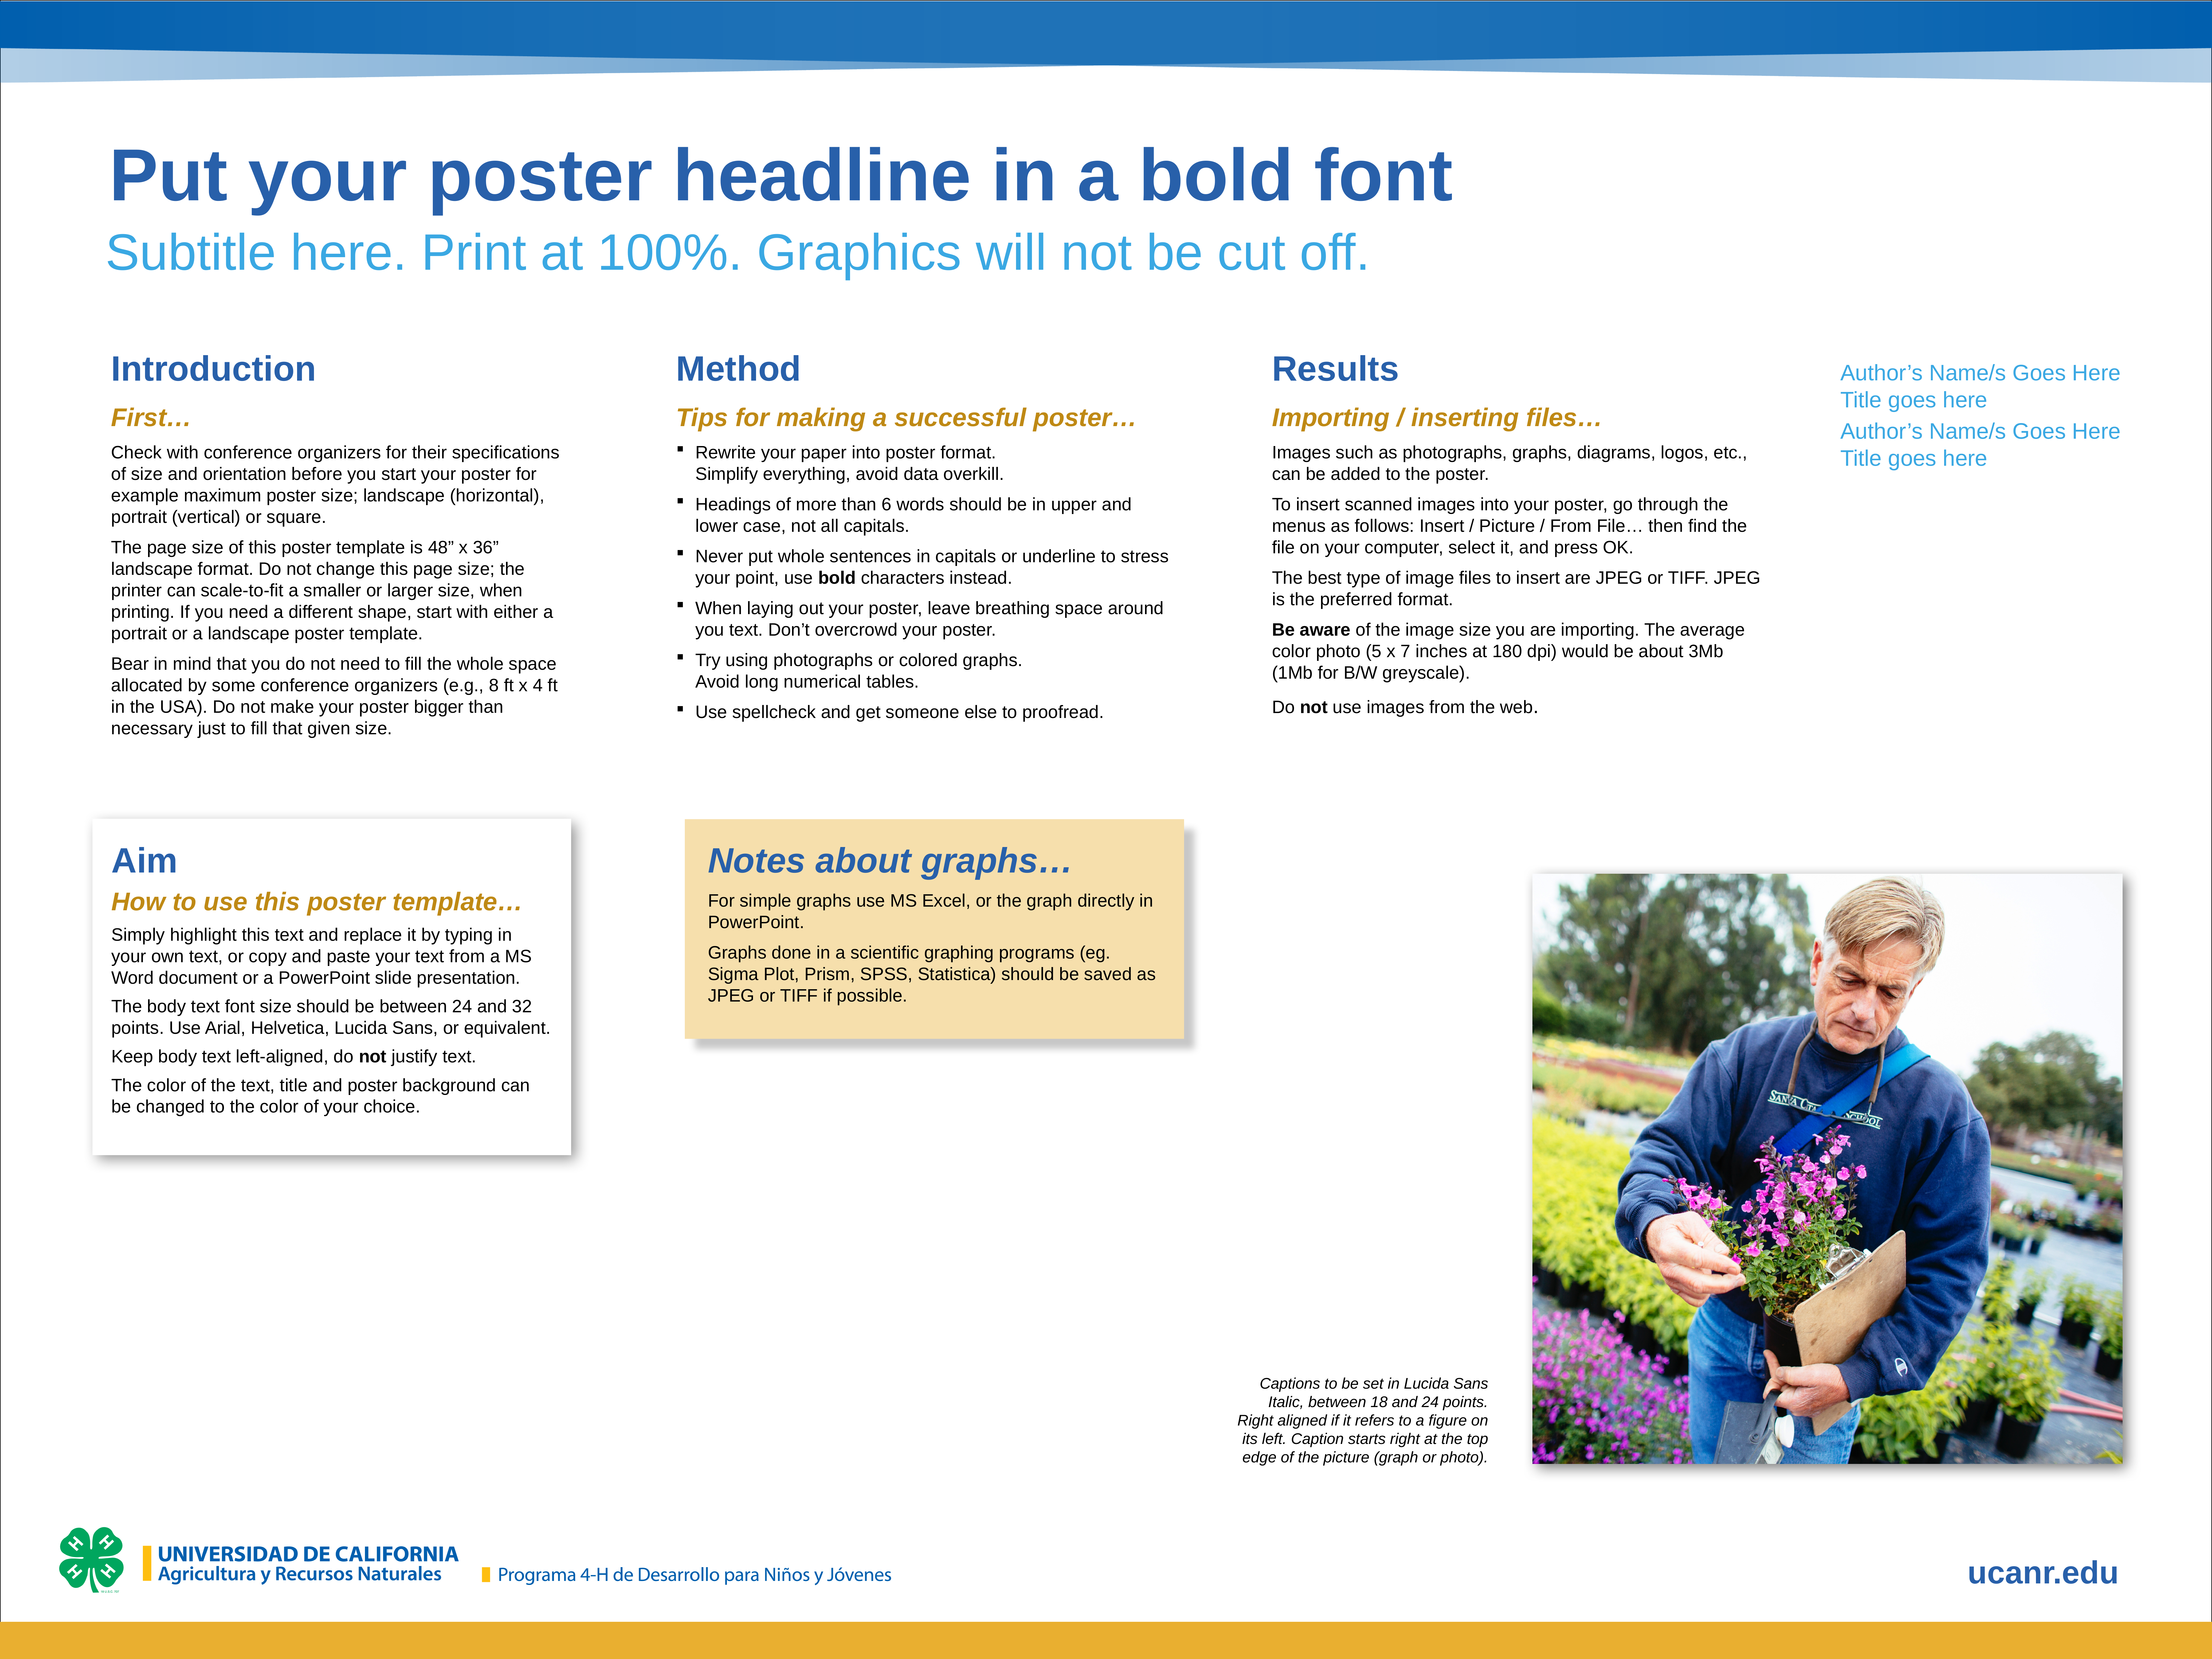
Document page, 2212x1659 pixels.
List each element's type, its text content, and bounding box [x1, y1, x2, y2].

text_box Notes about graphs… For simple graphs use MS Excel, or the graph directly in PowerPoint. Graphs done in a scientific graphing programs (eg. Sigma Plot, Prism, SPSS, Statistica) should be saved as JPEG or TIFF if possible. [685, 874, 1184, 1039]
text_box Captions to be set in Lucida Sans Italic, between 18 and 24 points. Right aligned if it refers to a figure on its left. Caption starts right at the top edge of the picture (graph or photo). [1225, 1364, 1498, 1475]
text_box Results Importing / inserting files… Images such as photographs, graphs, diagrams, logos, etc., can be added to the poster. To insert scanned images into your poster, go through the menus as follows: Insert / Picture / From File… then find the file on your computer, select it, and press OK. The best type of image files to insert are JPEG or TIFF. JPEG is the preferred format. Be aware of the image size you are importing. The average color photo (5 x 7 inches at 180 dpi) would be about 3Mb (1Mb for B/W greyscale). Do not use images from the web. [1254, 331, 1784, 851]
picture [1532, 874, 2123, 1464]
text_box Aim How to use this poster template… Simply highlight this text and replace it by typing in your own text, or copy and paste your text from a MS Word document or a PowerPoint slide presentation. The body text font size should be between 24 and 32 points. Use Arial, Helvetica, Lucida Sans, or equivalent. Keep body text left-aligned, do not justify text. The color of the text, title and poster background can be changed to the color of your choice. [93, 887, 571, 1155]
text_box Author’s Name/s Goes Here Title goes here Author’s Name/s Goes Here Title goes here [1822, 340, 2210, 613]
picture [0, 1, 2212, 83]
text_box Introduction First… Check with conference organizers for their specifications of size and orientation before you start your poster for example maximum poster size; landscape (horizontal), portrait (vertical) or square. The page size of this poster template is 48” x 36” landscape format. Do not change this page size; the printer can scale-to-fit a smaller or larger size, when printing. If you need a different shape, start with either a portrait or a landscape poster template. Bear in mind that you do not need to fill the whole space allocated by some conference organizers (e.g., 8 ft x 4 ft in the USA). Do not make your poster bigger than necessary just to fill that given size. [93, 327, 592, 887]
picture [57, 1524, 900, 1595]
text_box Put your poster headline in a bold font [105, 112, 2067, 218]
text_box ucanr.edu [1870, 1549, 2124, 1592]
text_box [0, 1622, 2212, 1659]
text_box Method Tips for making a successful poster… Rewrite your paper into poster format. Simplify everything, avoid data overkill. Headings of more than 6 words should be in upper and lower case, not all capitals. Never put whole sentences in capitals or underline to stress your point, use bold characters instead. When laying out your poster, leave breathing space around you text. Don’t overcrowd your poster. Try using photographs or colored graphs. Avoid long numerical tables. Use spellcheck and get someone else to proofread. [658, 331, 1188, 874]
text_box Subtitle here. Print at 100%. Graphics will not be cut off. [101, 216, 1822, 331]
